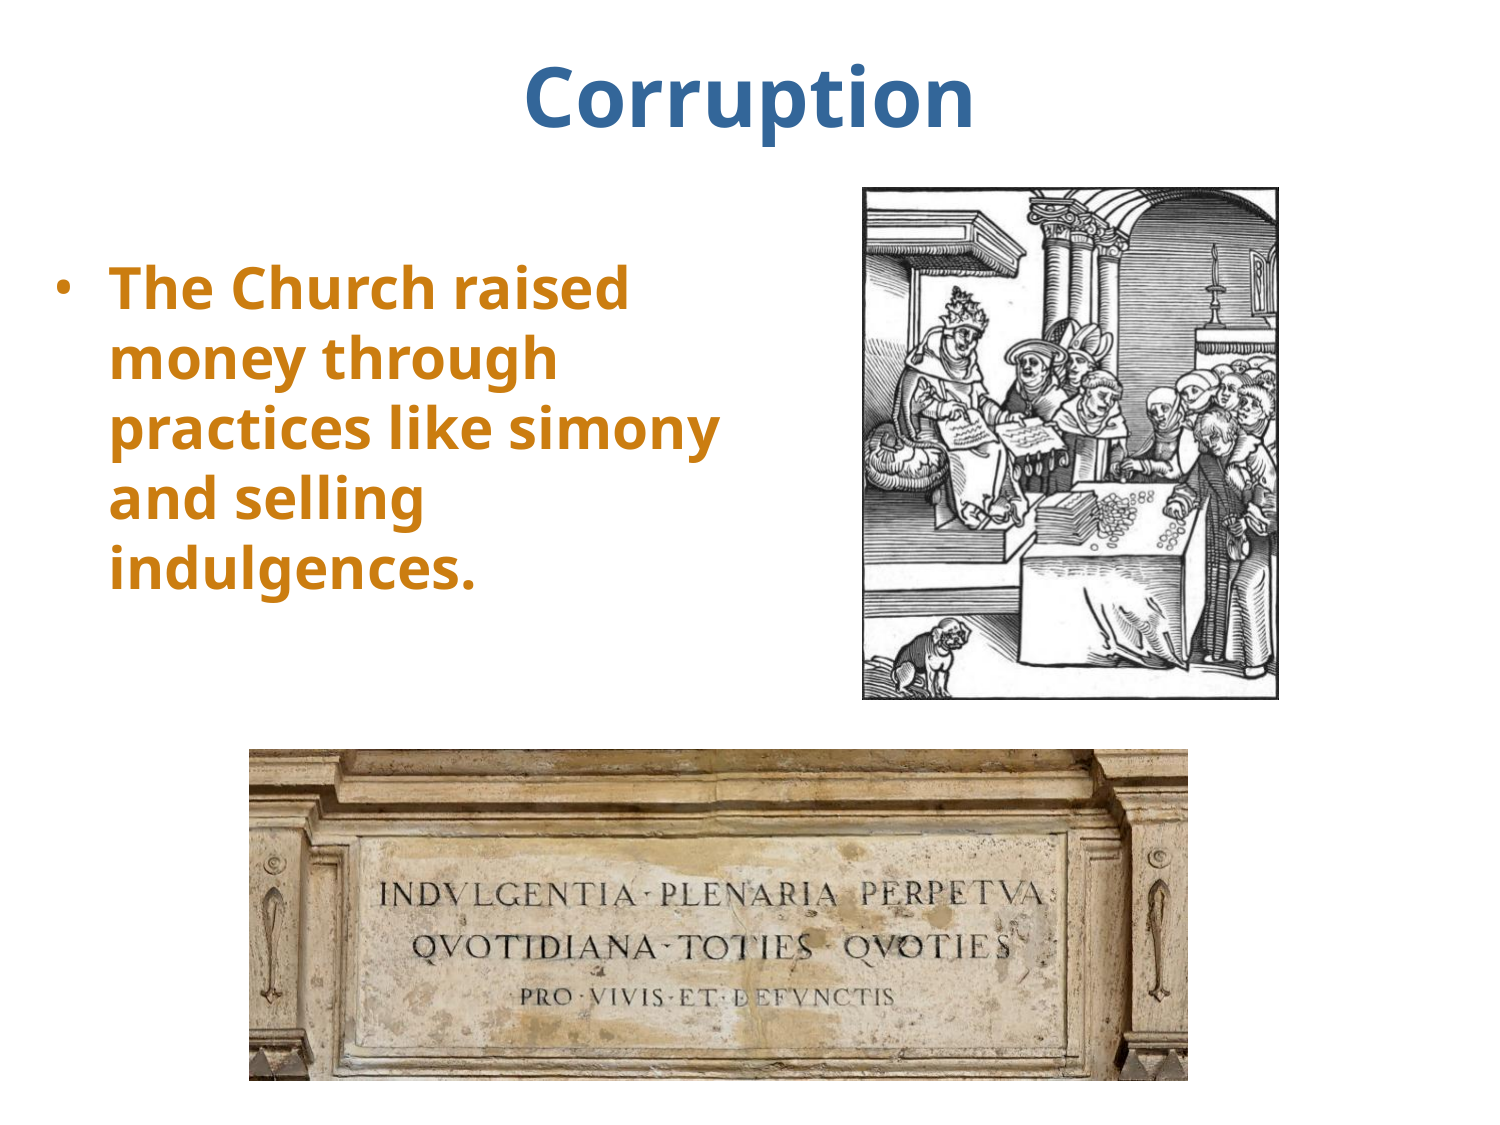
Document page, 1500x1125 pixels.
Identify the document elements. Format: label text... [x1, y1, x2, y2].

list The Church raised money through practices like simony and selling indulgences. [37, 243, 740, 638]
picture [249, 749, 1188, 1081]
title Corruption [75, 0, 1425, 188]
picture [862, 187, 1279, 701]
